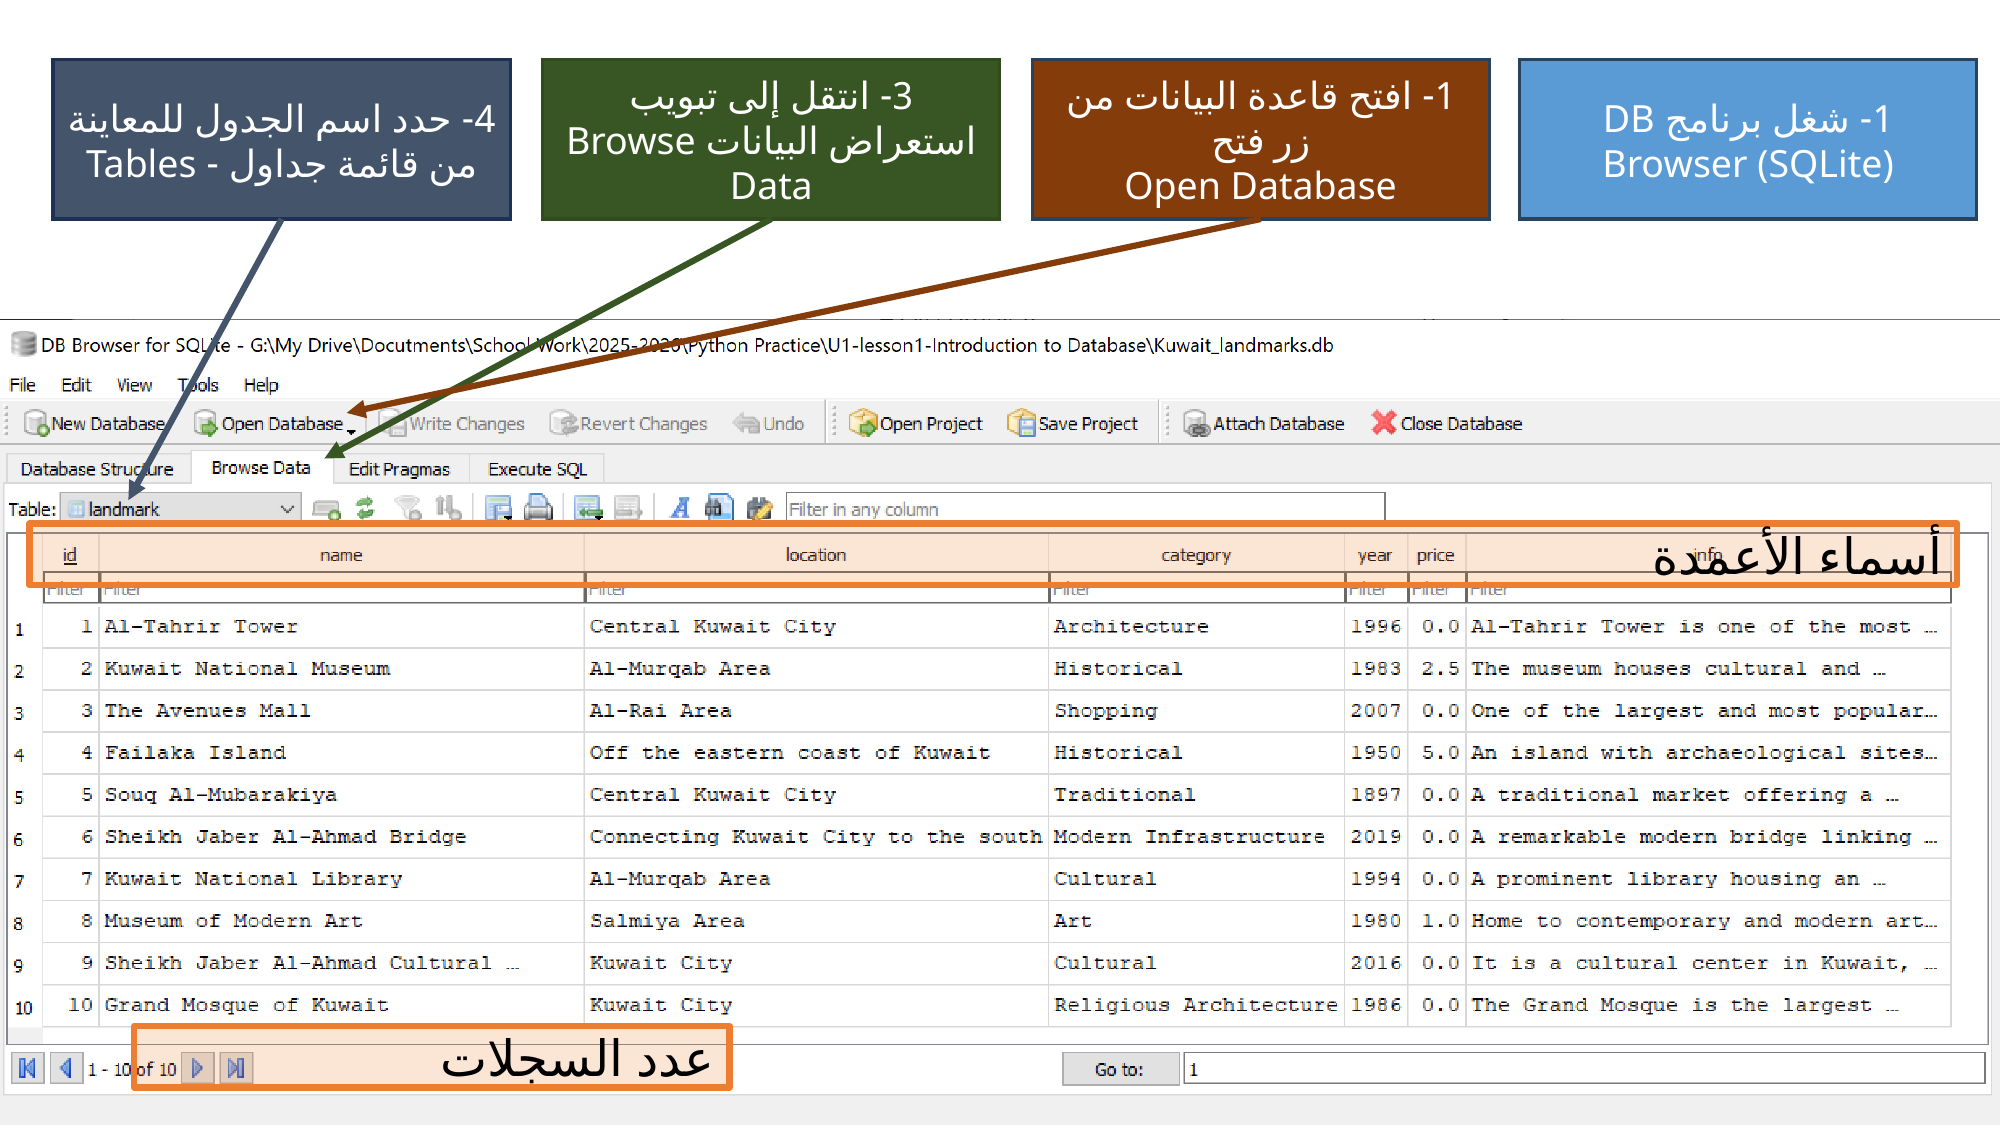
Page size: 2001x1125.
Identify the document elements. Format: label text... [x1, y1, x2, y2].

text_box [127, 218, 283, 501]
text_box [323, 218, 772, 459]
text_box 1- افتح قاعدة البيانات من زر فتح Open Database [1031, 58, 1491, 221]
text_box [346, 218, 1262, 414]
text_box 1- شغل برنامج DB Browser (SQLite) [1518, 58, 1978, 221]
text_box 4- حدد اسم الجدول للمعاينة من قائمة جداول - Tables [51, 58, 512, 221]
text_box 3- انتقل إلى تبويب استعراض البيانات Browse Data [541, 58, 1001, 218]
picture [0, 318, 2000, 1125]
